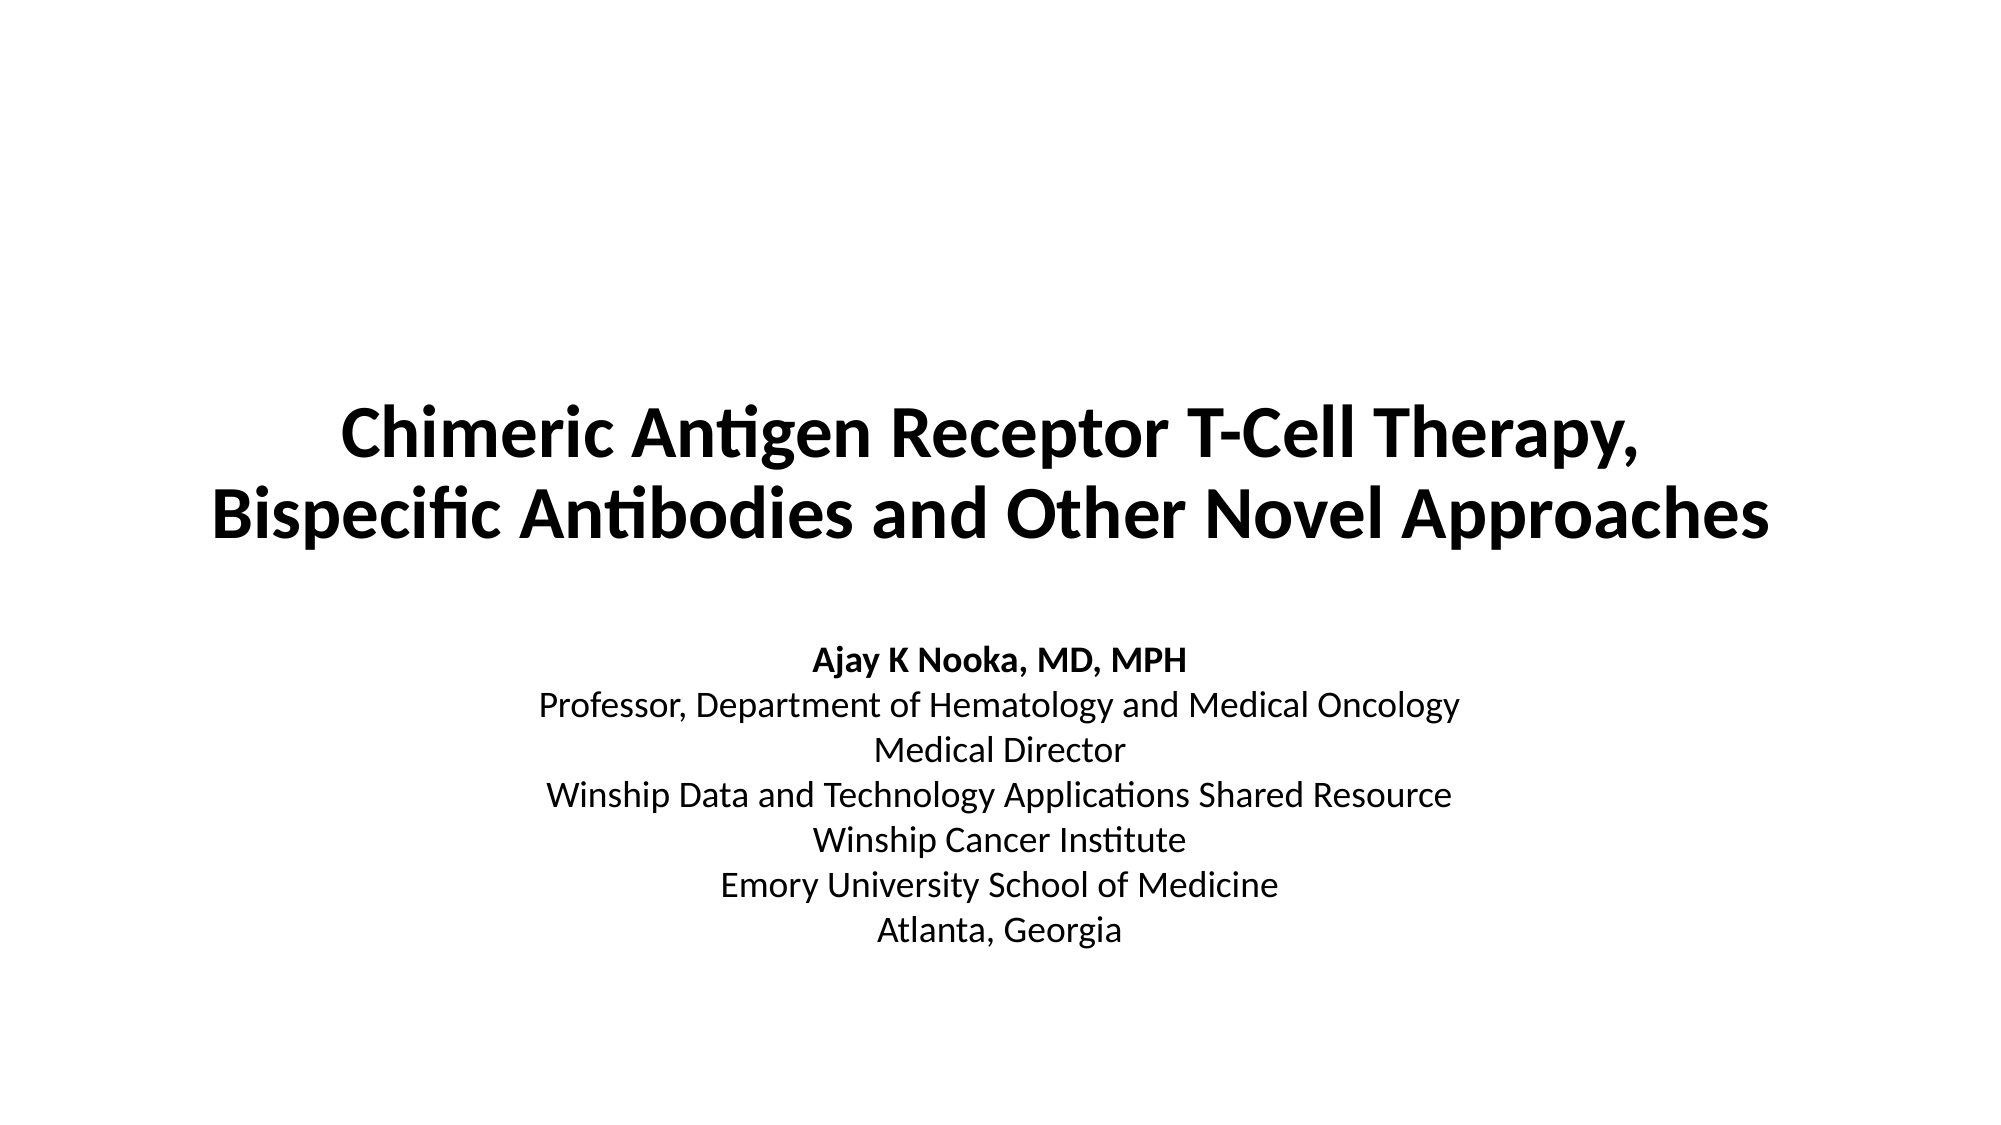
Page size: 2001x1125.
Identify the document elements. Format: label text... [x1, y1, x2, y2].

title Chimeric Antigen Receptor T-Cell Therapy, Bispecific Antibodies and Other Novel Approaches [125, 170, 1875, 563]
subtitle Ajay K Nooka, MD, MPH Professor, Department of Hematology and Medical Oncology Medical Director Winship Data and Technology Applications Shared Resource Winship Cancer Institute Emory University School of Medicine Atlanta, Georgia [249, 626, 1750, 899]
